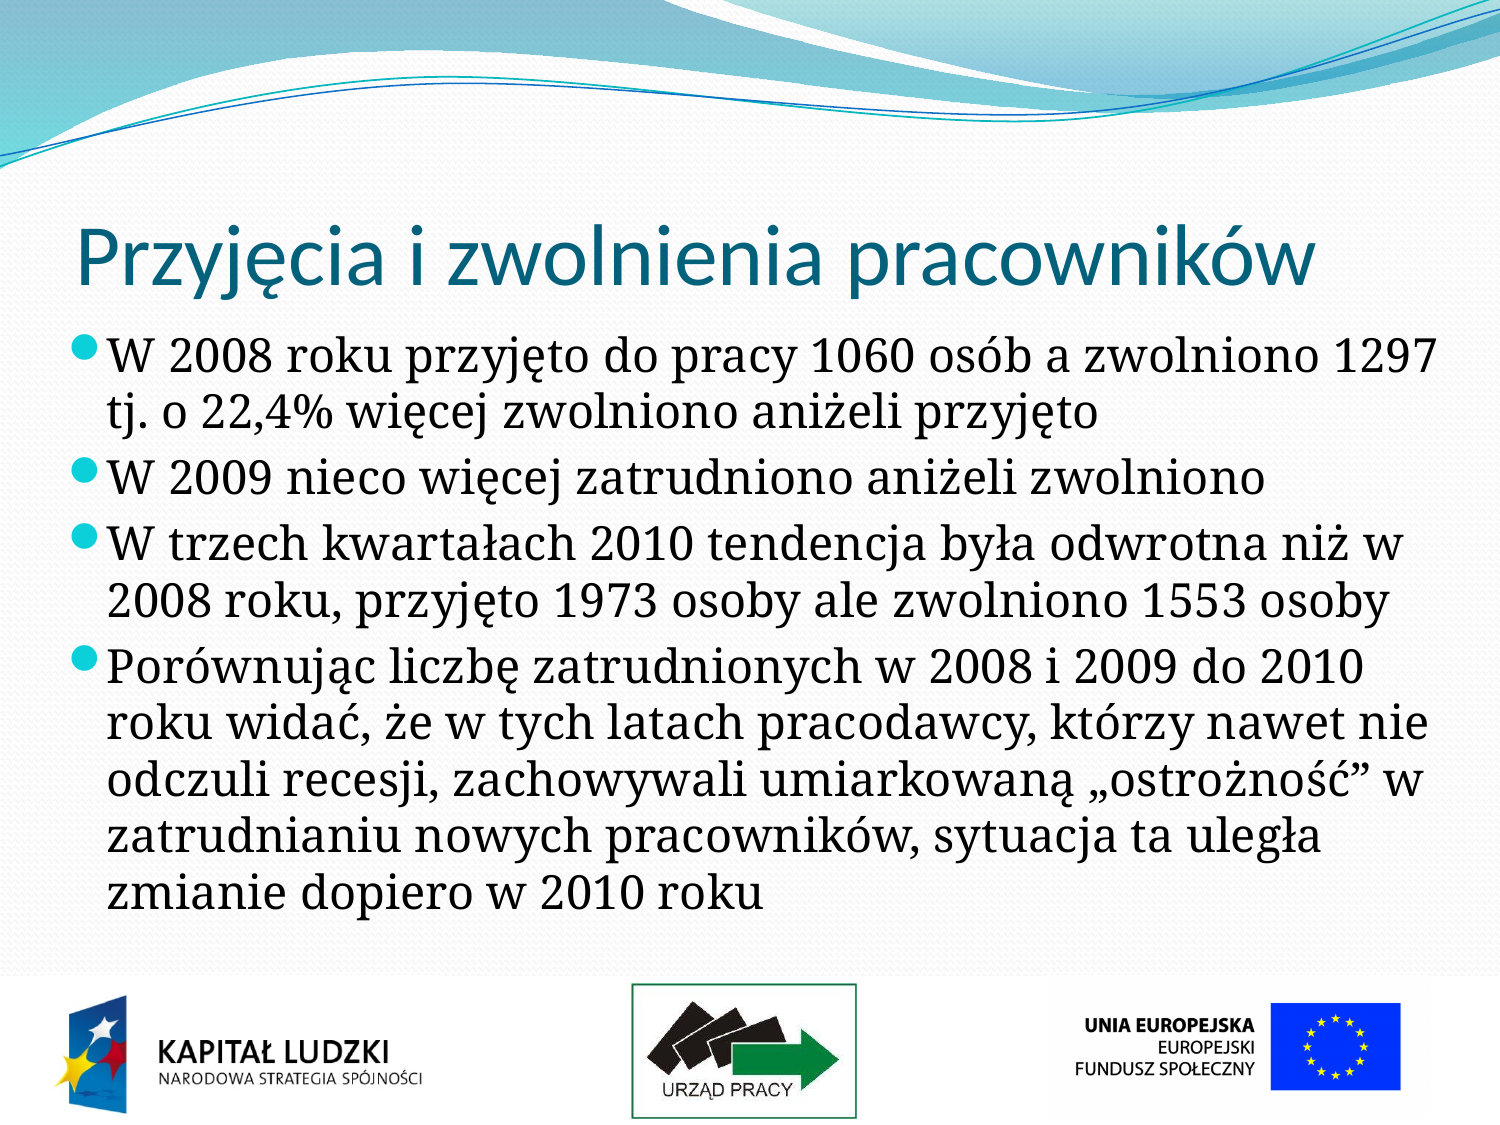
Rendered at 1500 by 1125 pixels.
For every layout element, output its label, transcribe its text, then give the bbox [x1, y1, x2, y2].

picture [631, 983, 857, 1119]
title Przyjęcia i zwolnienia pracowników [75, 115, 1425, 303]
picture [41, 975, 442, 1125]
picture [1045, 976, 1430, 1118]
list W 2008 roku przyjęto do pracy 1060 osób a zwolniono 1297 tj. o 22,4% więcej zwolniono aniżeli przyjęto W 2009 nieco więcej zatrudniono aniżeli zwolniono W trzech kwartałach 2010 tendencja była odwrotna niż w 2008 roku, przyjęto 1973 osoby ale zwolniono 1553 osoby Porównując liczbę zatrudnionych w 2008 i 2009 do 2010 roku widać, że w tych latach pracodawcy, którzy nawet nie odczuli recesji, zachowywali umiarkowaną „ostrożność” w zatrudnianiu nowych pracowników, sytuacja ta uległa zmianie dopiero w 2010 roku [53, 317, 1459, 976]
